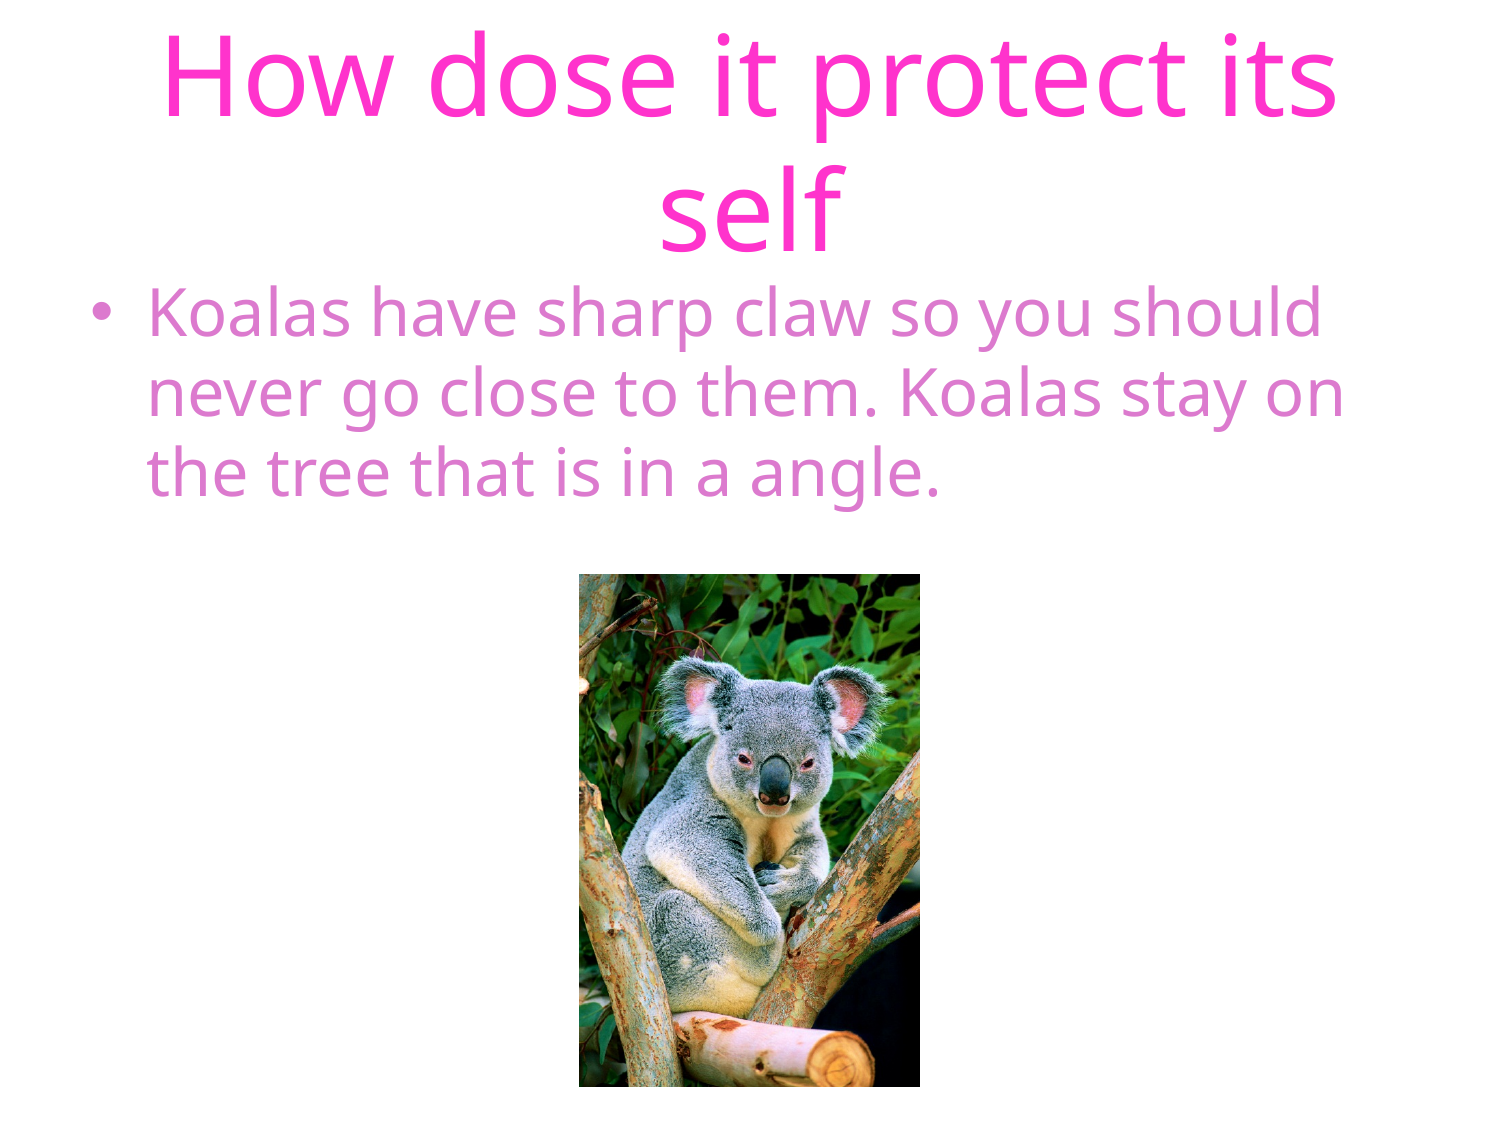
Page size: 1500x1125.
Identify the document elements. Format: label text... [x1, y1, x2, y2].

title How dose it protect its self [75, 45, 1425, 233]
list Koalas have sharp claw so you should never go close to them. Koalas stay on the tree that is in a angle. [75, 262, 1425, 1005]
picture [579, 573, 921, 1087]
